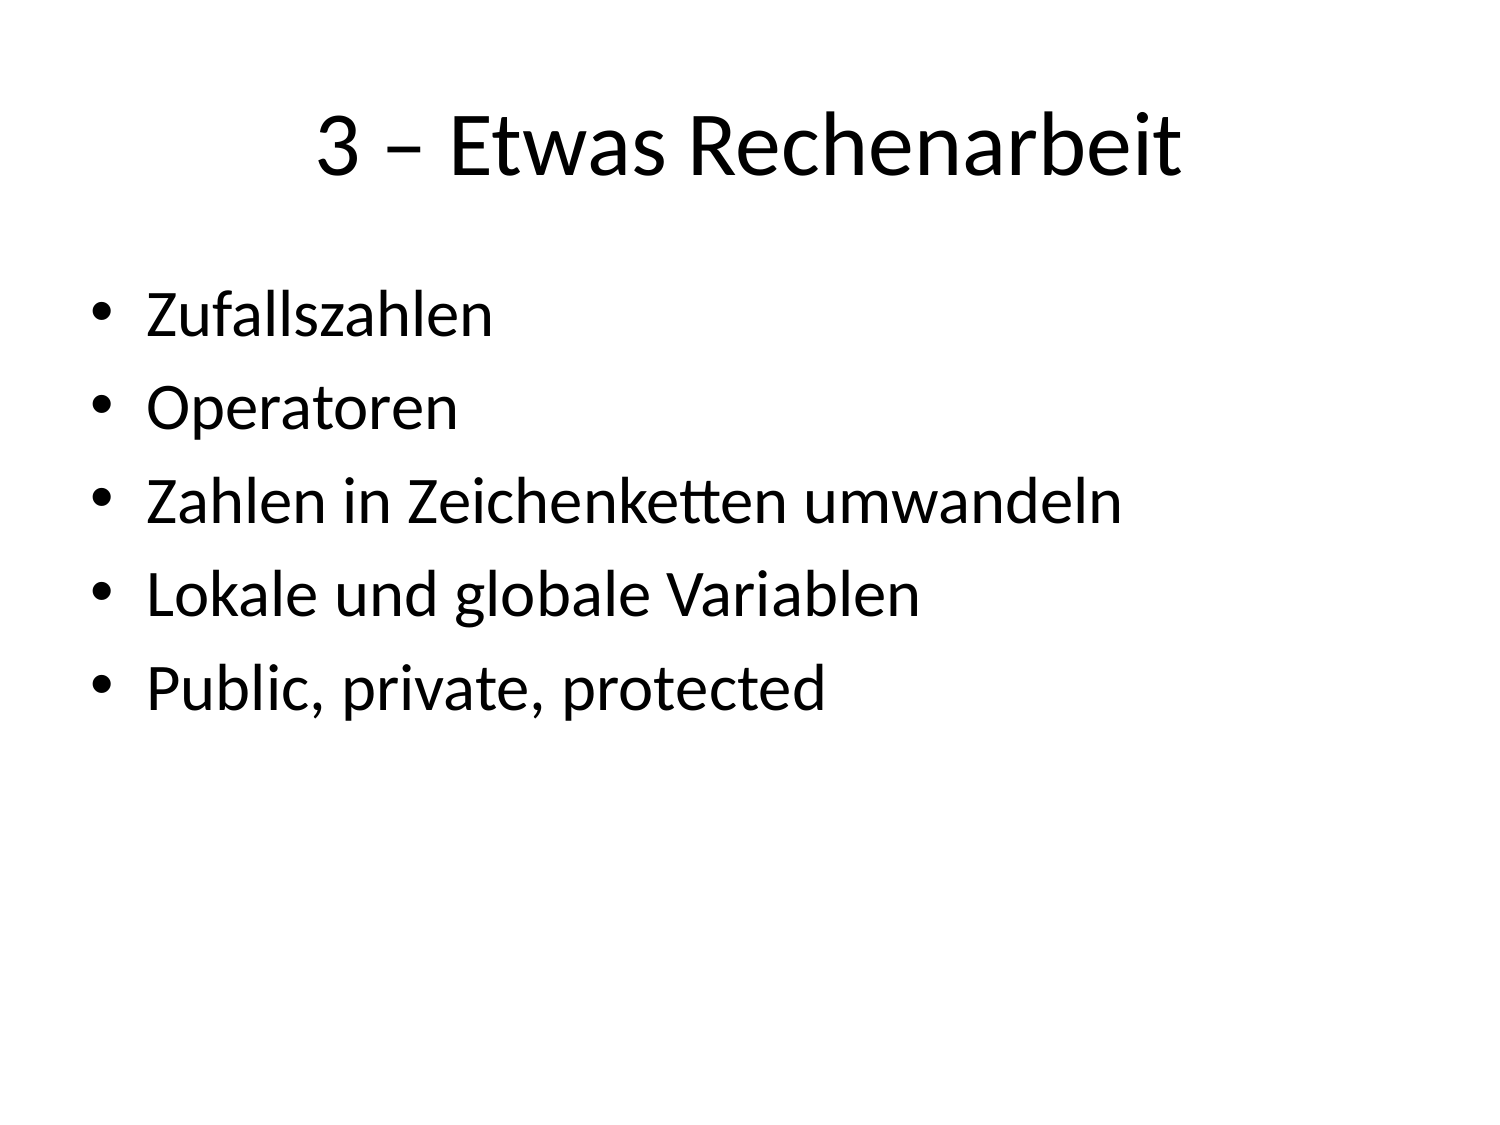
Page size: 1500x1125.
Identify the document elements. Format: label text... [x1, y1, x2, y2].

title 3 – Etwas Rechenarbeit [75, 45, 1425, 233]
list Zufallszahlen Operatoren Zahlen in Zeichenketten umwandeln Lokale und globale Variablen Public, private, protected [75, 262, 1425, 1005]
